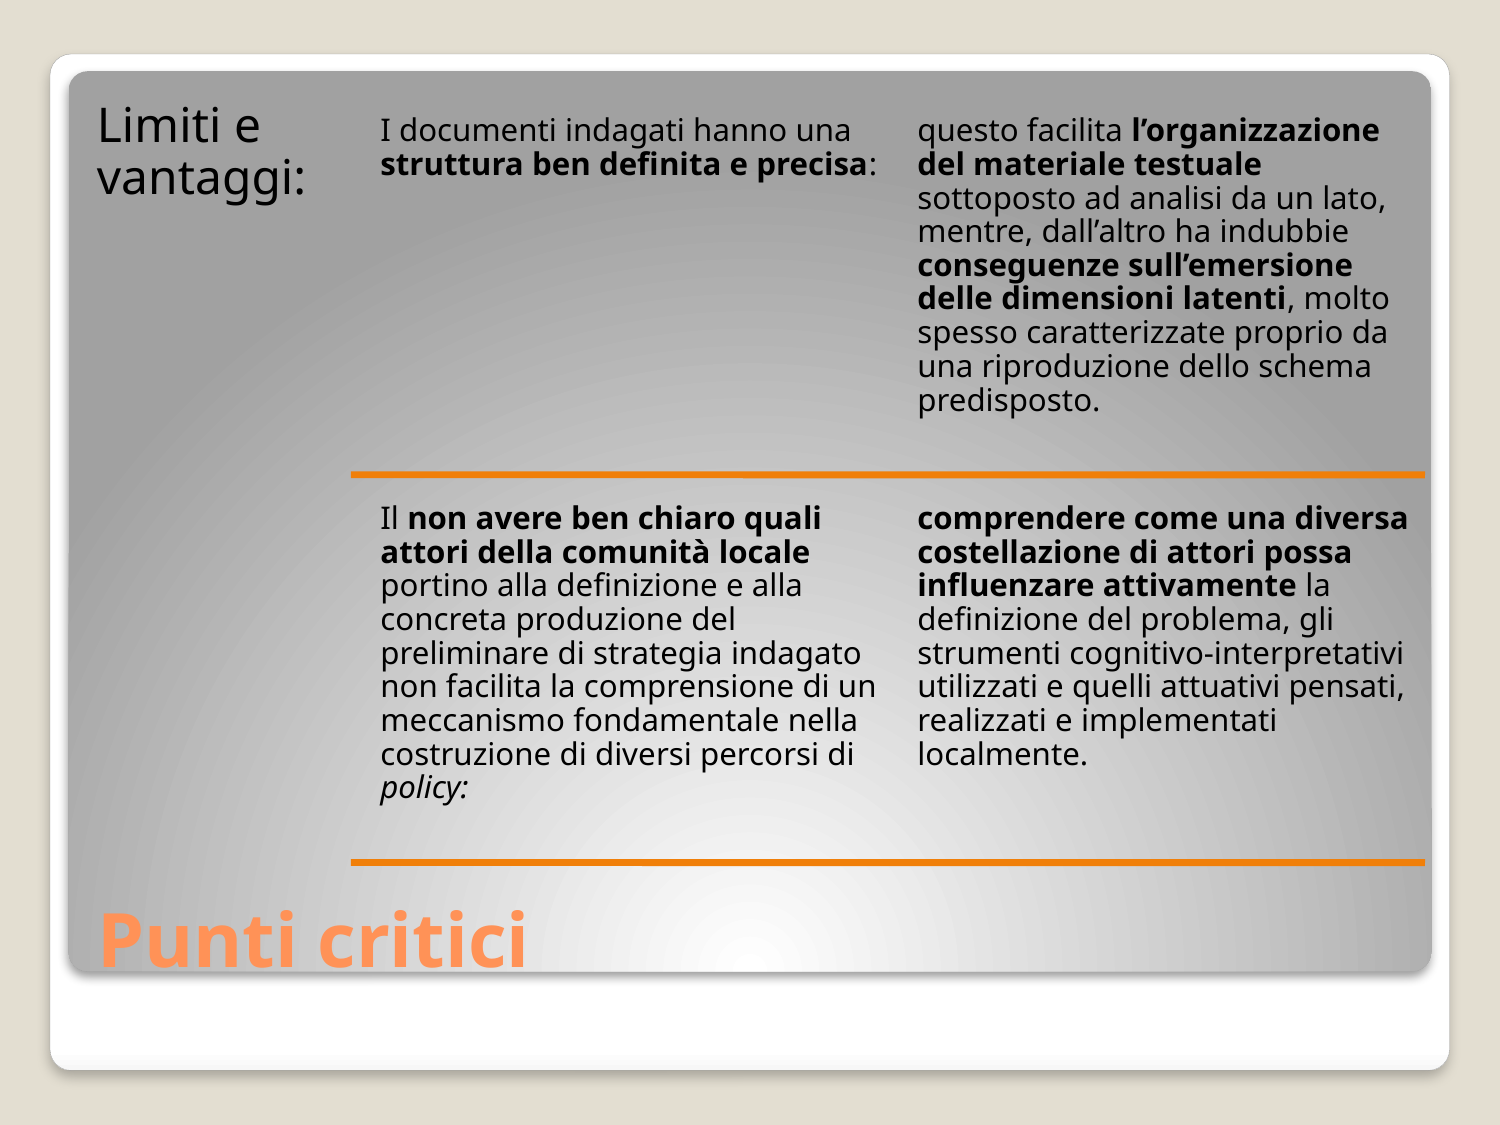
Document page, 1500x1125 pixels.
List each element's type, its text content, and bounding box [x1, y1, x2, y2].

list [82, 86, 1426, 882]
title Punti critici [82, 894, 1425, 990]
